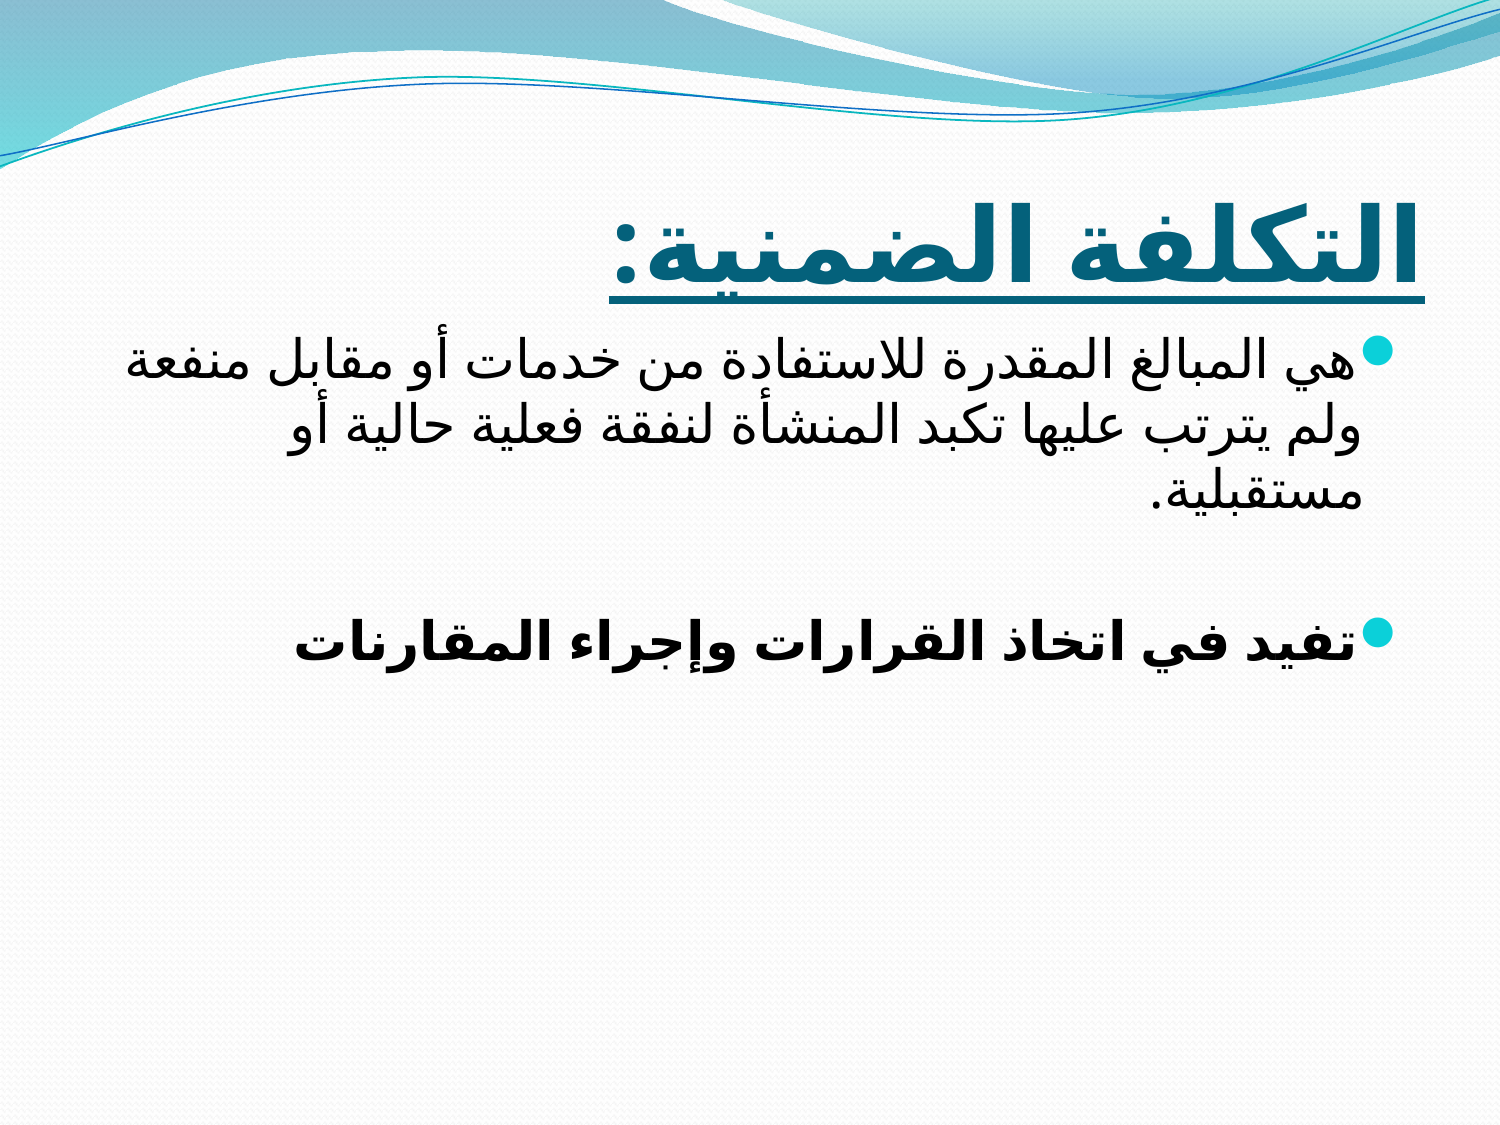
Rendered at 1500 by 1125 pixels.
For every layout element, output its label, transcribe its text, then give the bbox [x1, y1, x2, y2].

list هي المبالغ المقدرة للاستفادة من خدمات أو مقابل منفعة ولم يترتب عليها تكبد المنشأة لنفقة فعلية حالية أو مستقبلية. تفيد في اتخاذ القرارات وإجراء المقارنات [75, 317, 1425, 1038]
title التكلفة الضمنية: [75, 115, 1425, 303]
